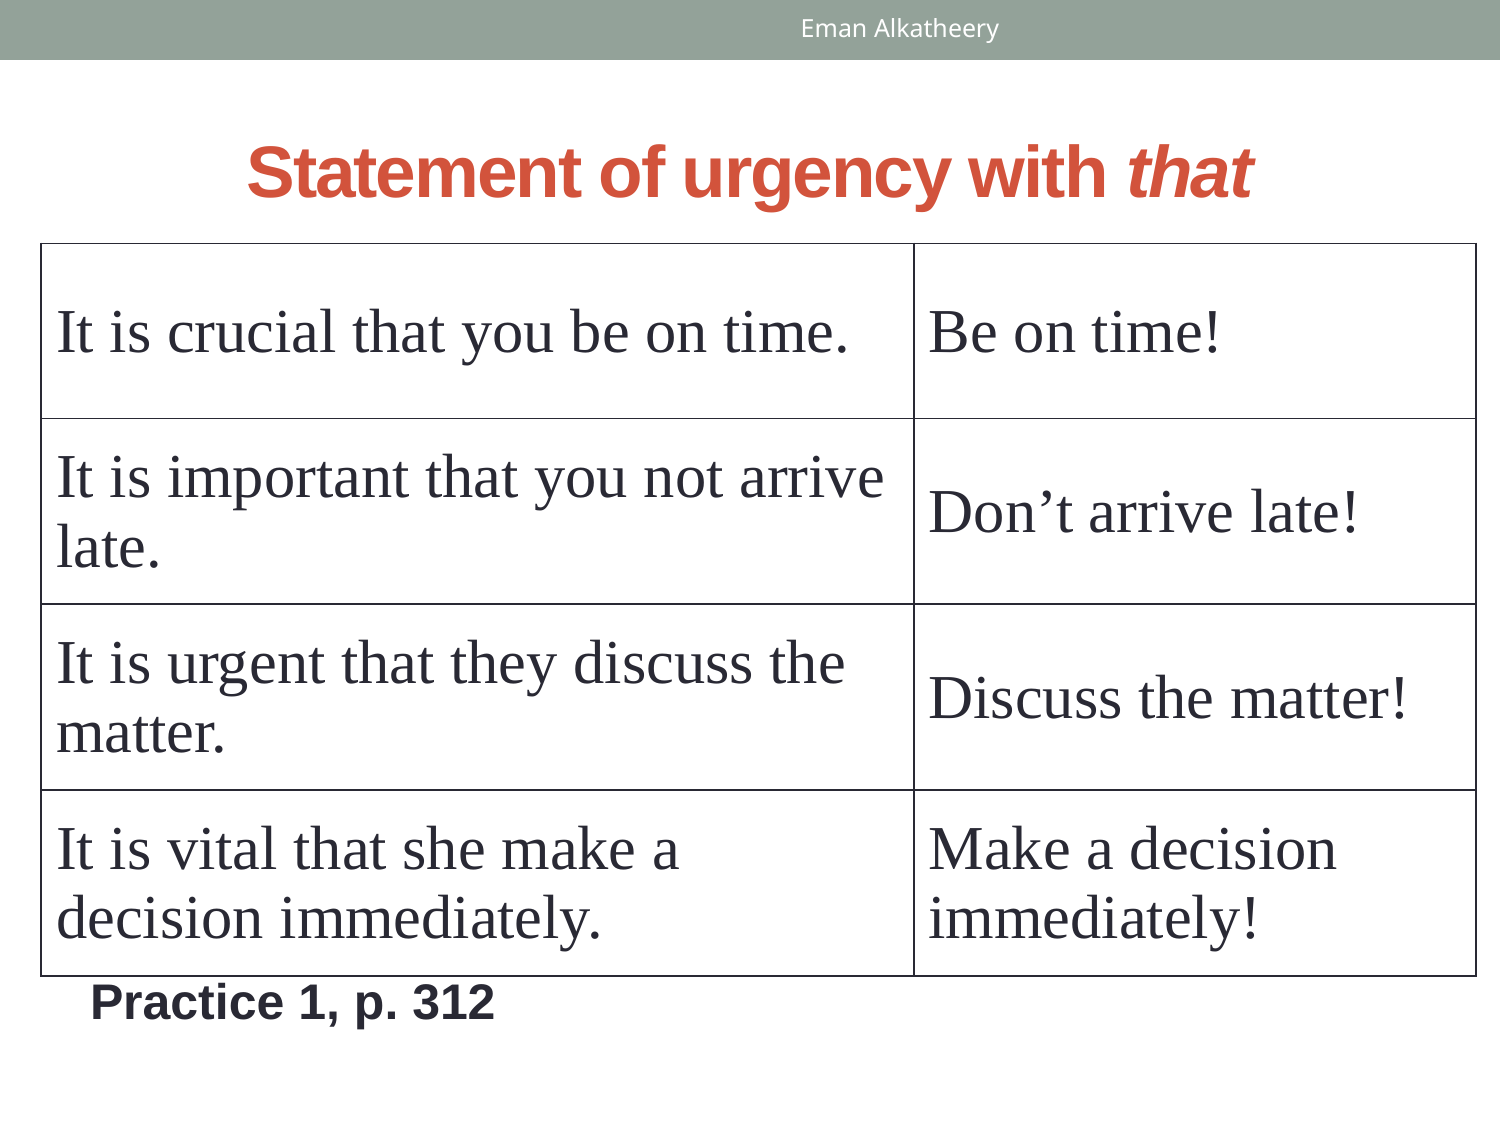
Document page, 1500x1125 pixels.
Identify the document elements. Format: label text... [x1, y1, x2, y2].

footer Eman Alkatheery [562, 3, 1238, 57]
title Statement of urgency with that [75, 87, 1425, 243]
table_cell Don’t arrive late! [915, 419, 1475, 603]
table_cell Make a decision immediately! [915, 791, 1475, 975]
table_cell It is important that you not arrive late. [42, 419, 913, 603]
table_header Be on time! [915, 244, 1475, 418]
list Practice 1, p. 312 [75, 977, 1425, 1063]
table_cell Discuss the matter! [915, 605, 1475, 789]
table_cell It is vital that she make a decision immediately. [42, 791, 913, 975]
table_header It is crucial that you be on time. [42, 244, 913, 418]
table_cell It is urgent that they discuss the matter. [42, 605, 913, 789]
